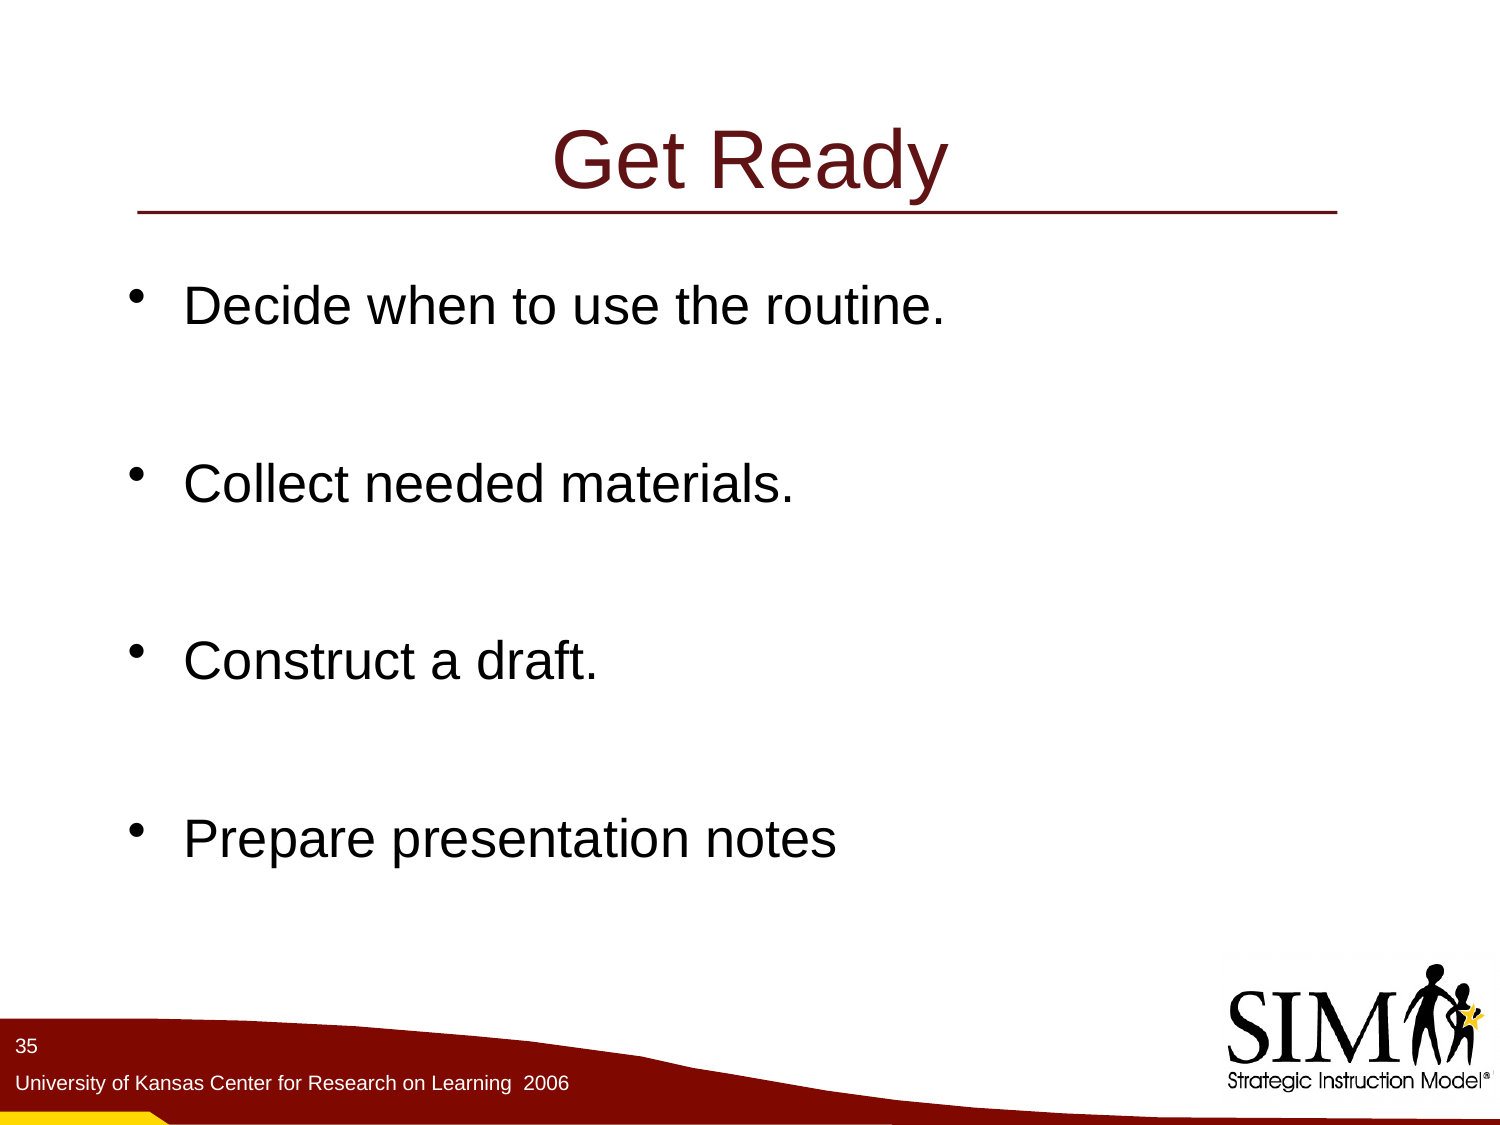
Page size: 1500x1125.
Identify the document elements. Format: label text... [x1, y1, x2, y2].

slide_number 35 [0, 1024, 313, 1062]
footer University of Kansas Center for Research on Learning 2006 [0, 1062, 626, 1101]
picture [1222, 949, 1500, 1108]
title Get Ready [112, 74, 1388, 213]
list Decide when to use the routine. Collect needed materials. Construct a draft. Prepare presentation notes [112, 249, 1388, 901]
